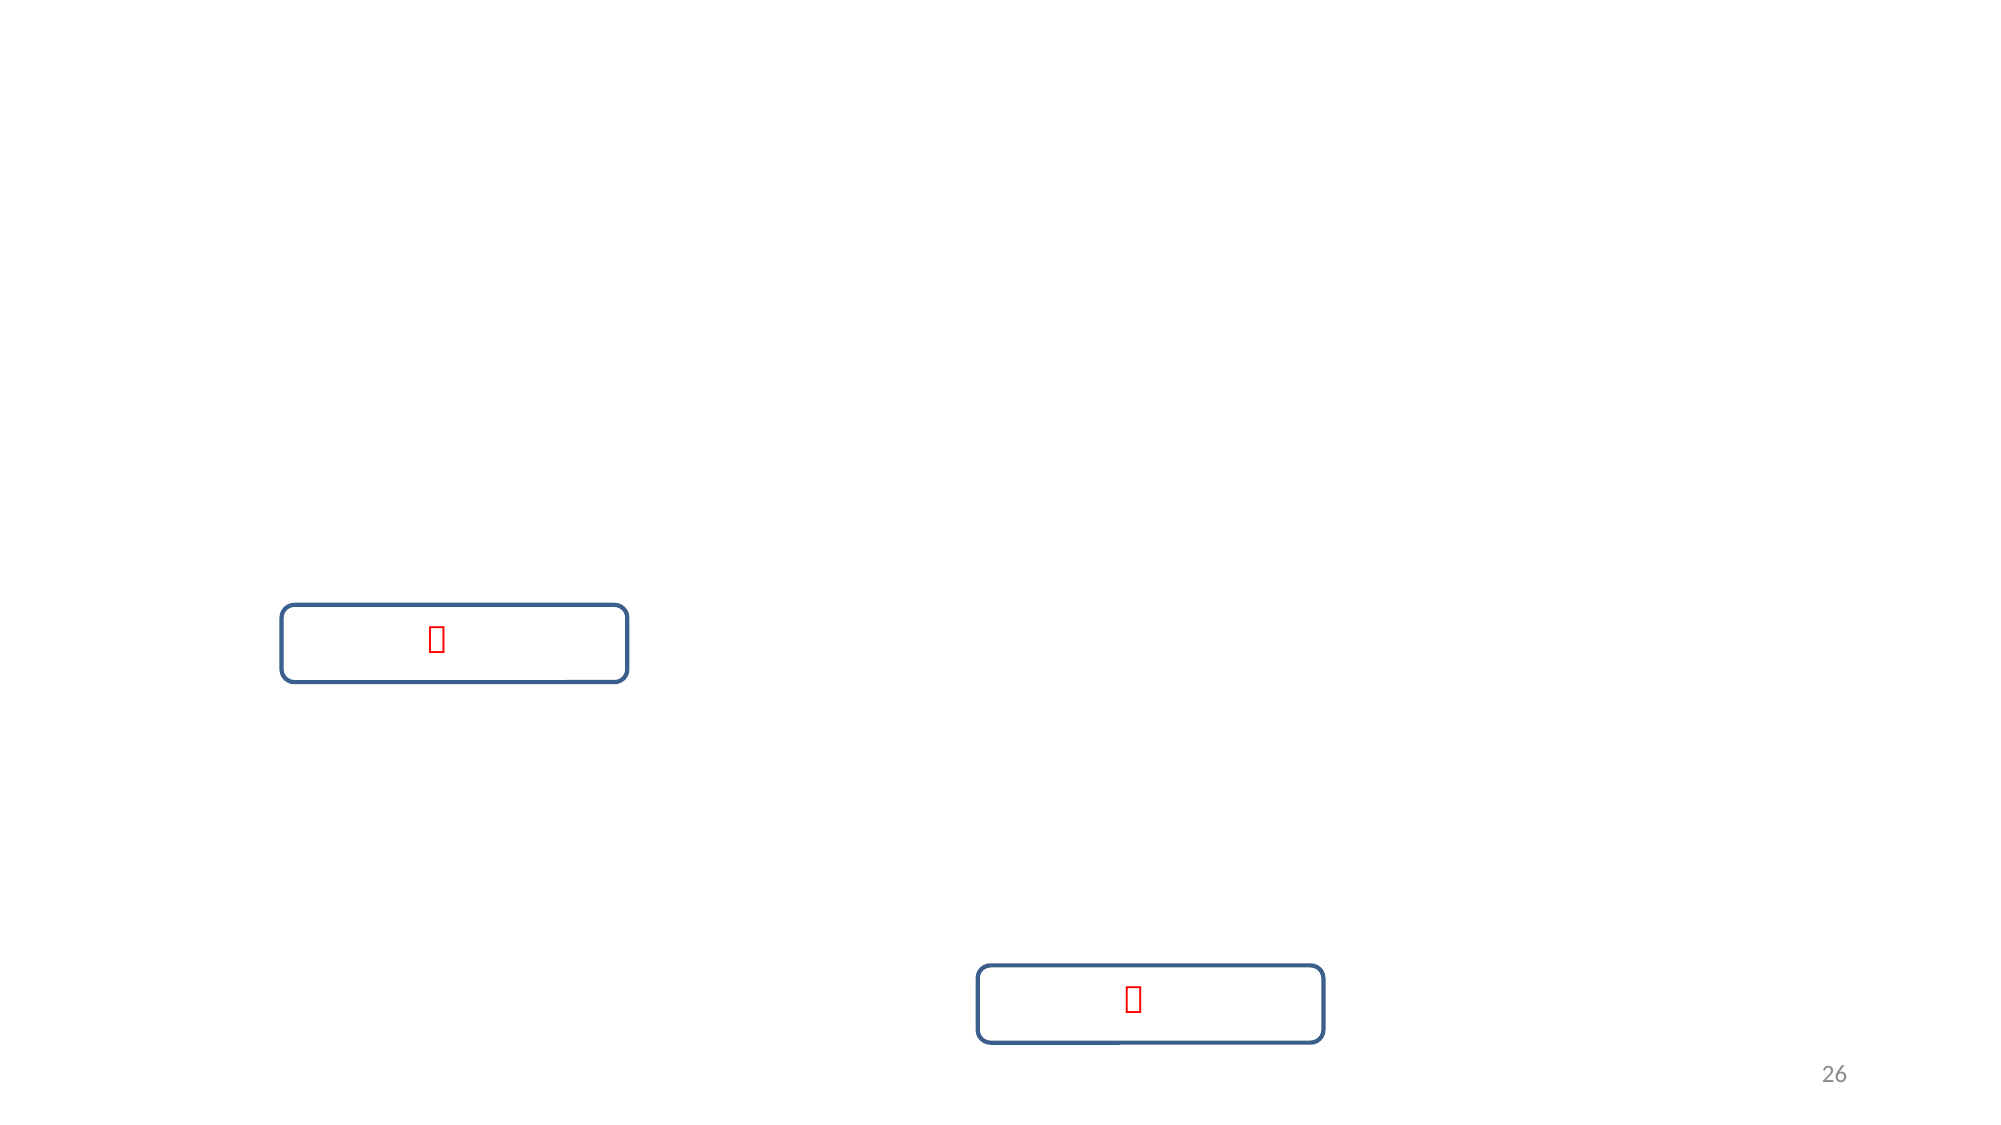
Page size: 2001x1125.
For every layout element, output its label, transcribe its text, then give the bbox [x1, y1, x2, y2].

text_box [977, 965, 1324, 1043]
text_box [281, 604, 628, 683]
slide_number 26 [1412, 1042, 1863, 1103]
